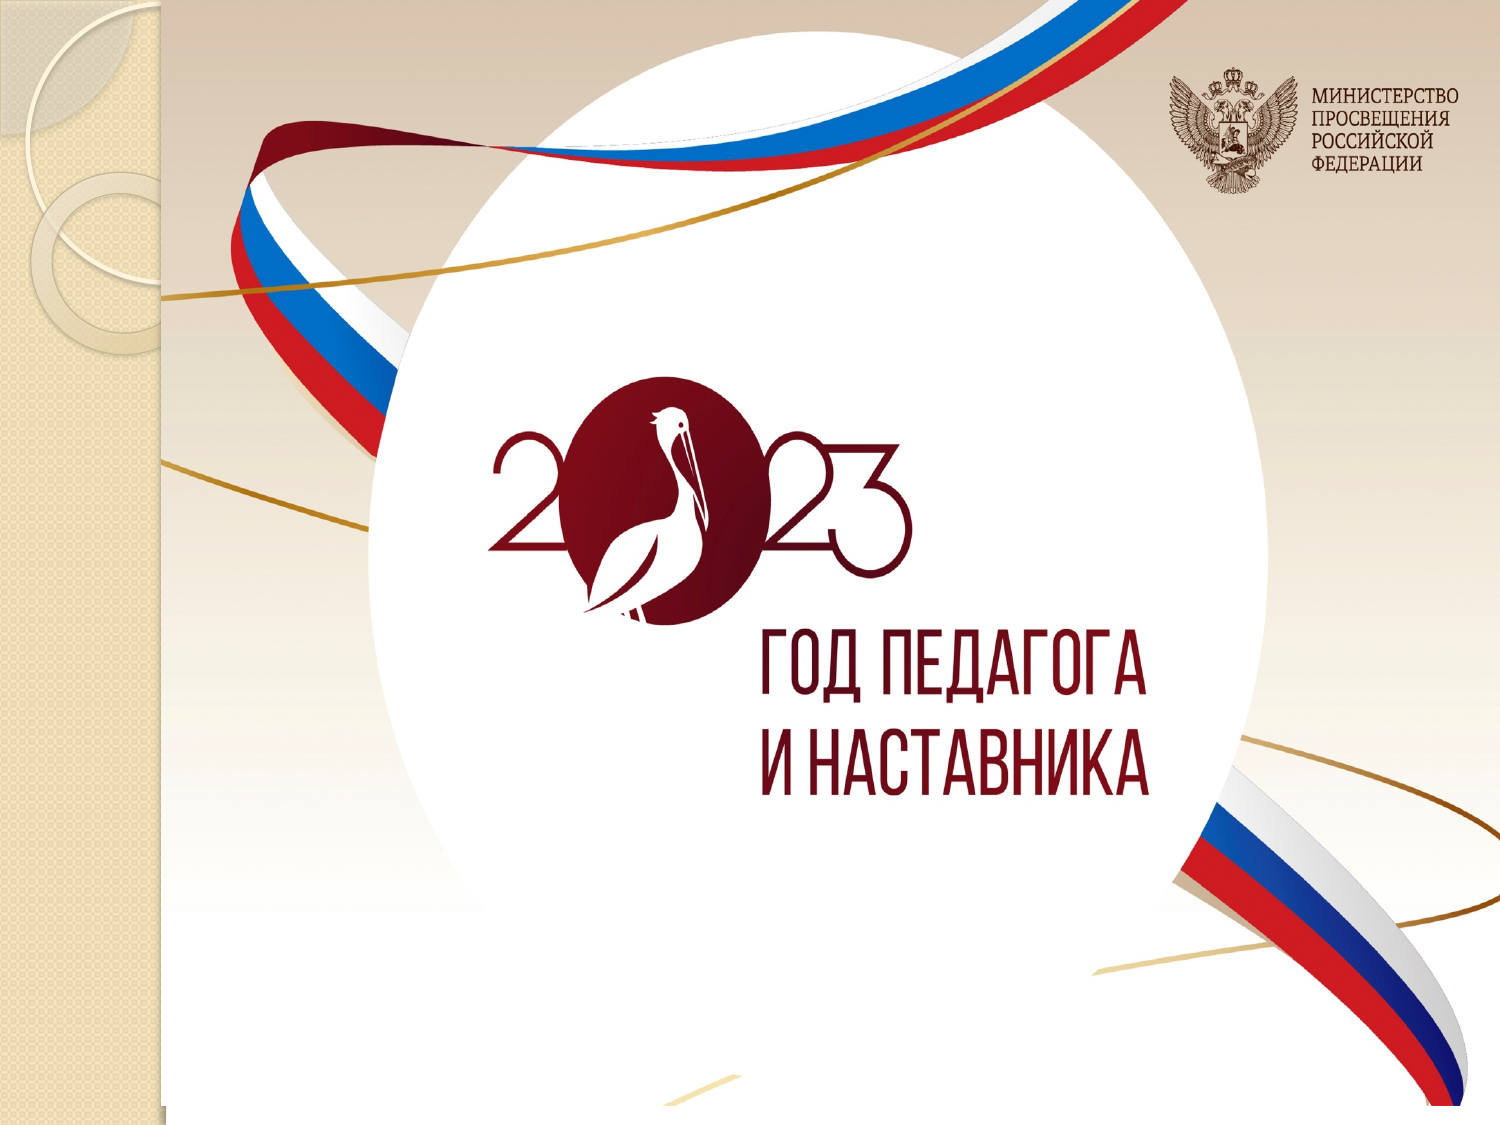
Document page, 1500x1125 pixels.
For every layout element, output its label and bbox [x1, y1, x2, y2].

list [160, 0, 1500, 1107]
